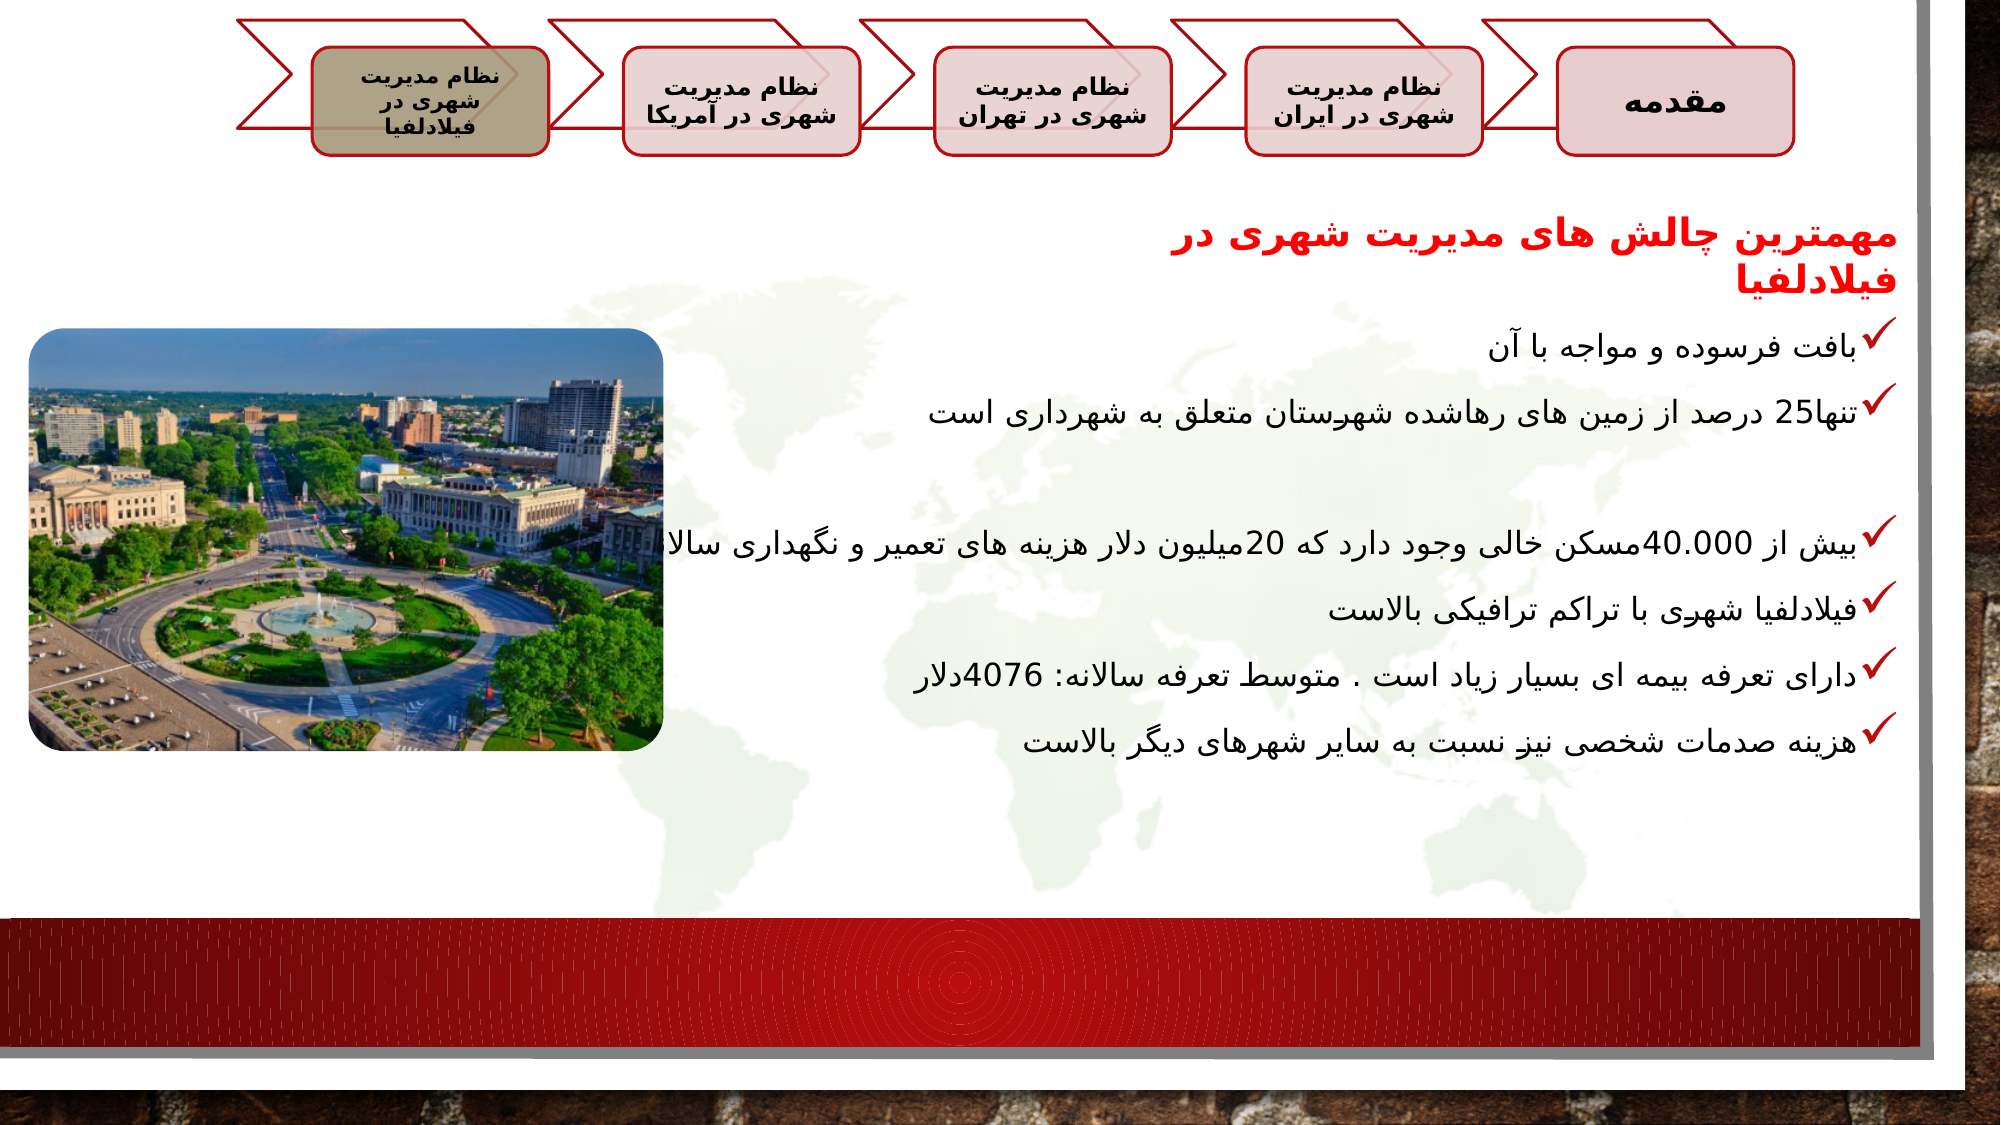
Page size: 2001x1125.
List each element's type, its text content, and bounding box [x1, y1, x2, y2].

text_box مهمترین چالش های مدیریت شهری در فیلادلفیا [1141, 200, 1914, 309]
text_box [237, 6, 1795, 169]
picture [0, 0, 2001, 1125]
list بافت فرسوده و مواجه با آن تنها25 درصد از زمین های رهاشده شهرستان متعلق به شهرداری است بیش از 40.000مسکن خالی وجود دارد که 20میلیون دلار هزینه های تعمیر و نگهداری سالانه آن میباشد. فیلادلفیا شهری با تراکم ترافیکی بالاست دارای تعرفه بیمه ای بسیار زیاد است . متوسط تعرفه سالانه: 4076دلار هزینه صدمات شخصی نیز نسبت به سایر شهرهای دیگر بالاست [55, 310, 1914, 769]
picture [0, 0, 1919, 918]
